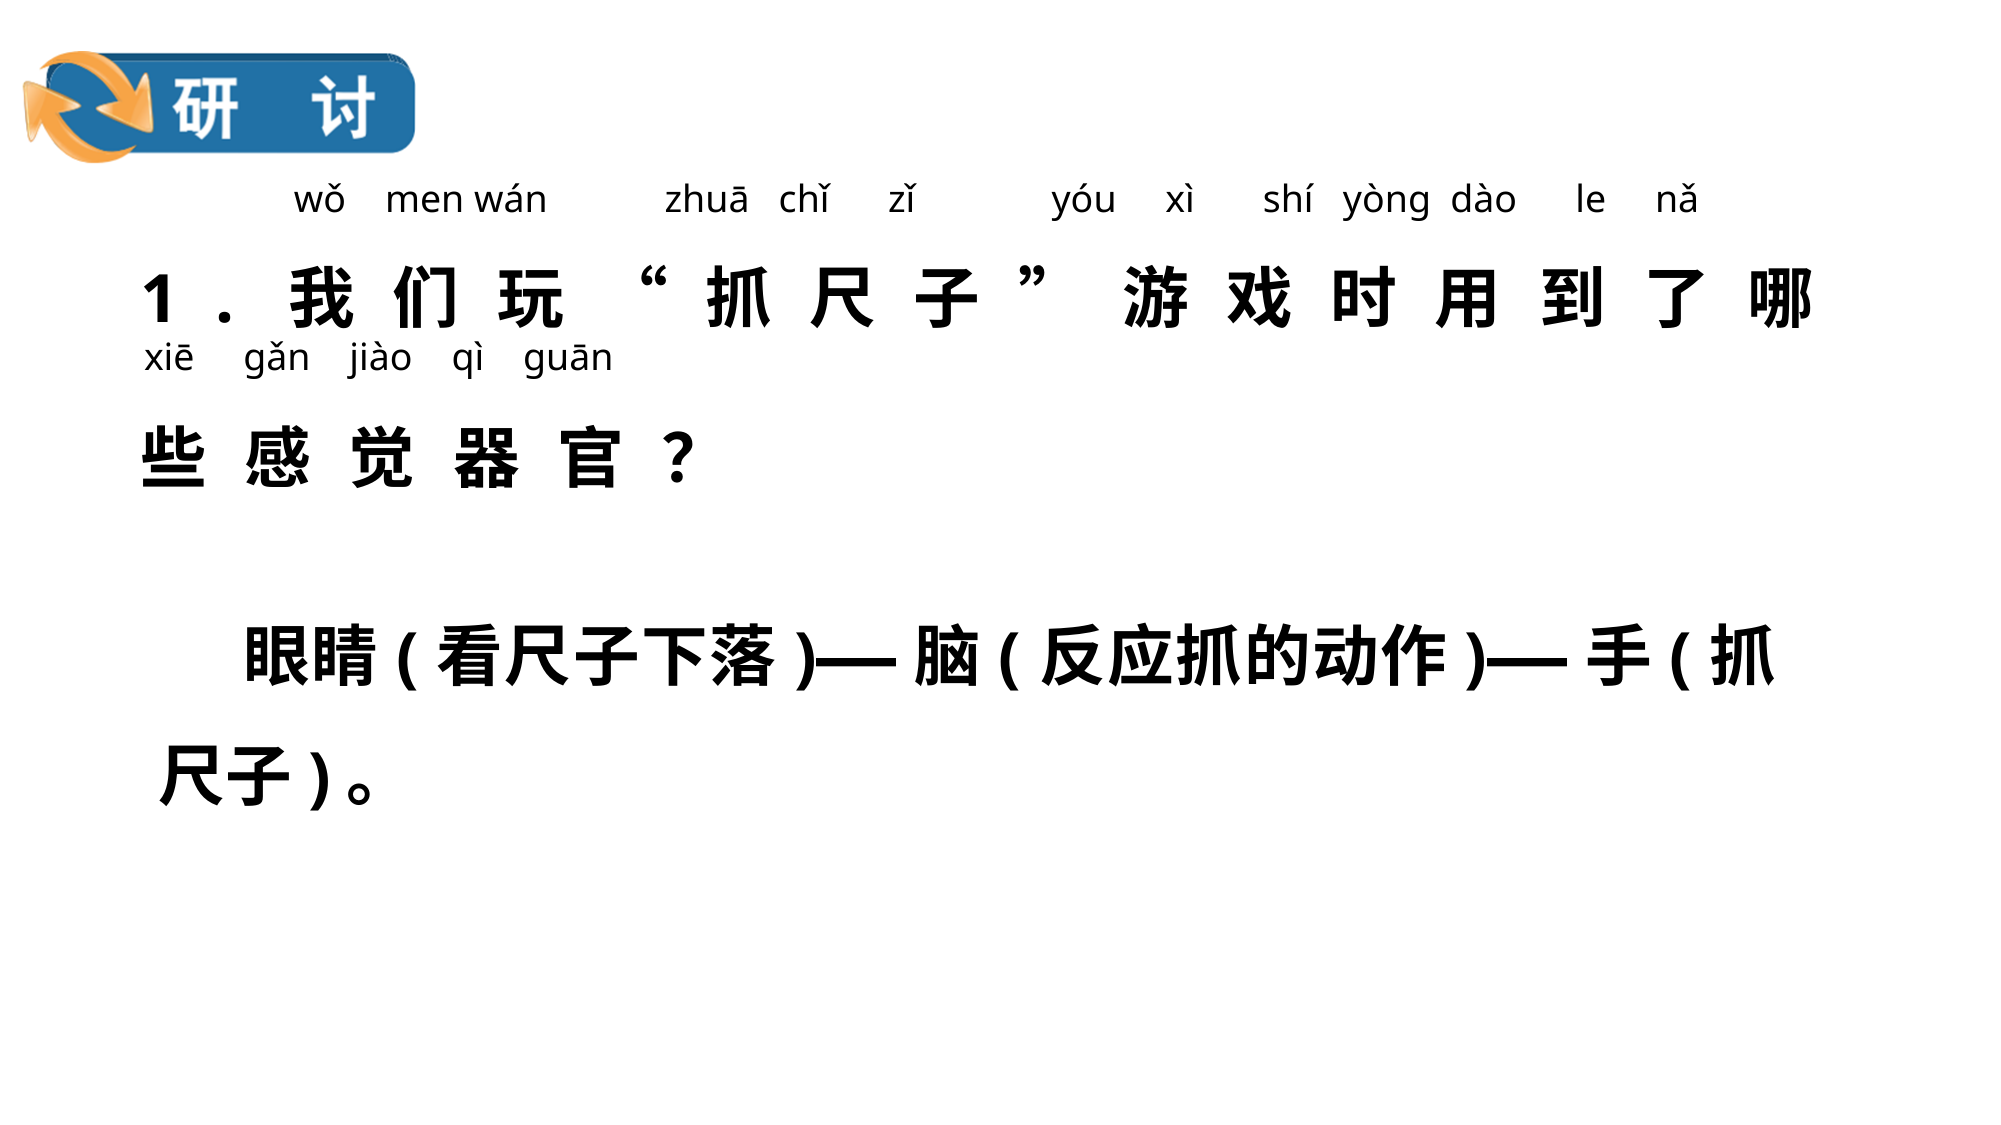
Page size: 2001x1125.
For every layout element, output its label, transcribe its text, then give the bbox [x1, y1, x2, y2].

text_box xiē gǎn jiào qì guān [129, 325, 702, 386]
text_box 1.我们玩“抓尺子”游戏时用到了哪些感觉器官？ [125, 168, 1871, 503]
text_box wǒ men wán zhuā chǐ zǐ yóu xì shí yòng dào le nǎ [279, 168, 1846, 228]
picture [12, 51, 416, 169]
text_box 眼睛(看尺子下落)——脑(反应抓的动作)——手(抓尺子)。 [128, 543, 1807, 845]
